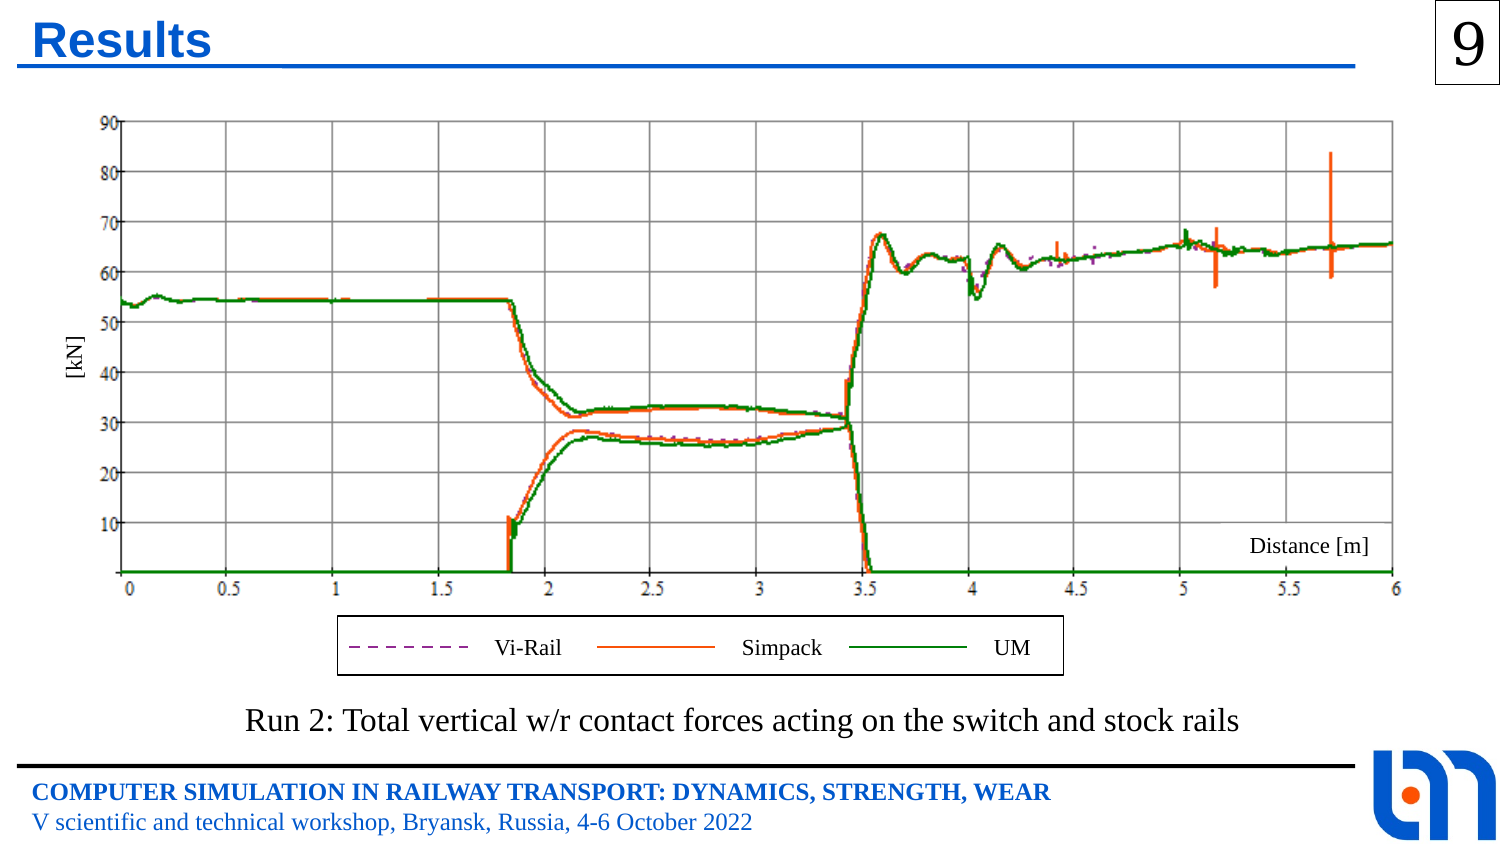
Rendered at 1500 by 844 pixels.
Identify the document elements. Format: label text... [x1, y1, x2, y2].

picture [94, 113, 1406, 602]
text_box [337, 615, 1064, 676]
text_box [kN] [51, 275, 89, 440]
text_box Run 2: Total vertical w/r contact forces acting on the switch and stock rails [219, 690, 1268, 746]
picture [1369, 744, 1500, 844]
text_box Results [17, 0, 1385, 64]
text_box 9 [1435, 0, 1500, 85]
